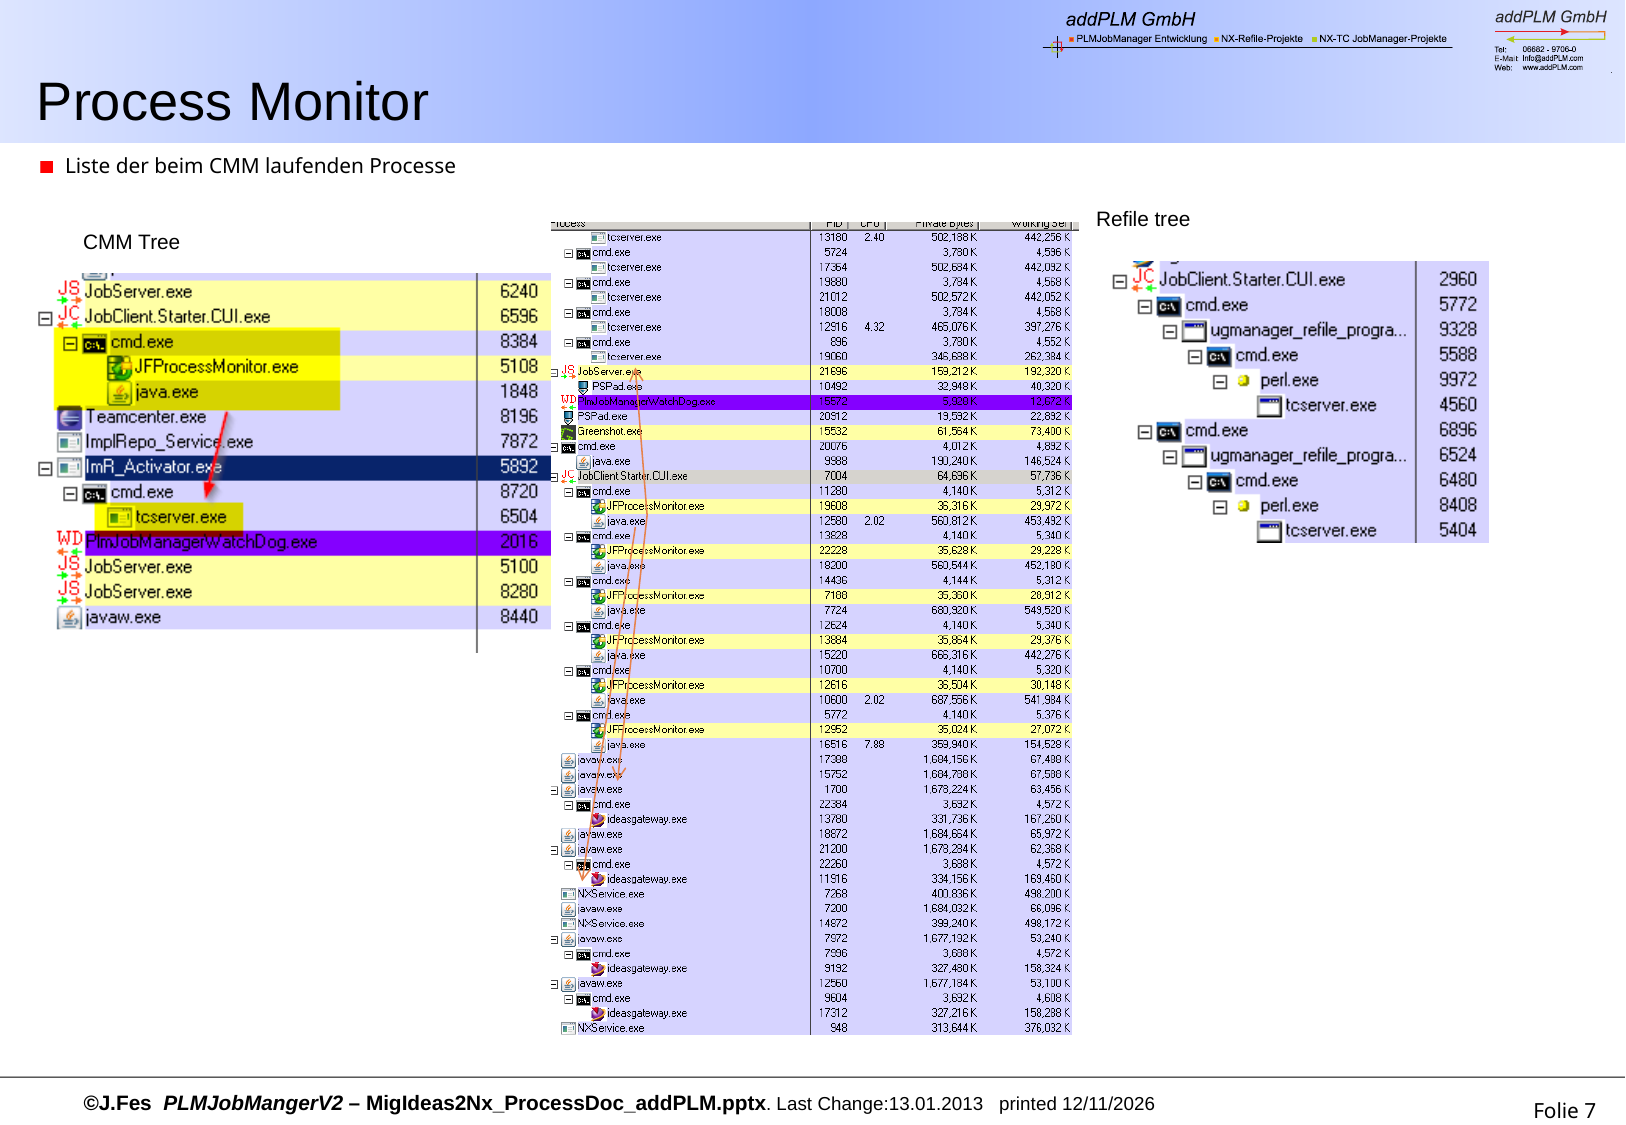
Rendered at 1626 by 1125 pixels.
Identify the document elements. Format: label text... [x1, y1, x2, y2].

slide_number Folie 7 [1425, 1089, 1612, 1116]
picture [1110, 260, 1490, 543]
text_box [634, 367, 648, 514]
list Liste der beim CMM laufenden Processe [22, 152, 1600, 182]
picture [37, 158, 53, 173]
text_box Refile tree [1081, 198, 1300, 238]
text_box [581, 526, 636, 882]
text_box CMM Tree [68, 220, 275, 261]
picture [37, 222, 1079, 1035]
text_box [617, 514, 648, 782]
title Process Monitor [21, 59, 1612, 138]
